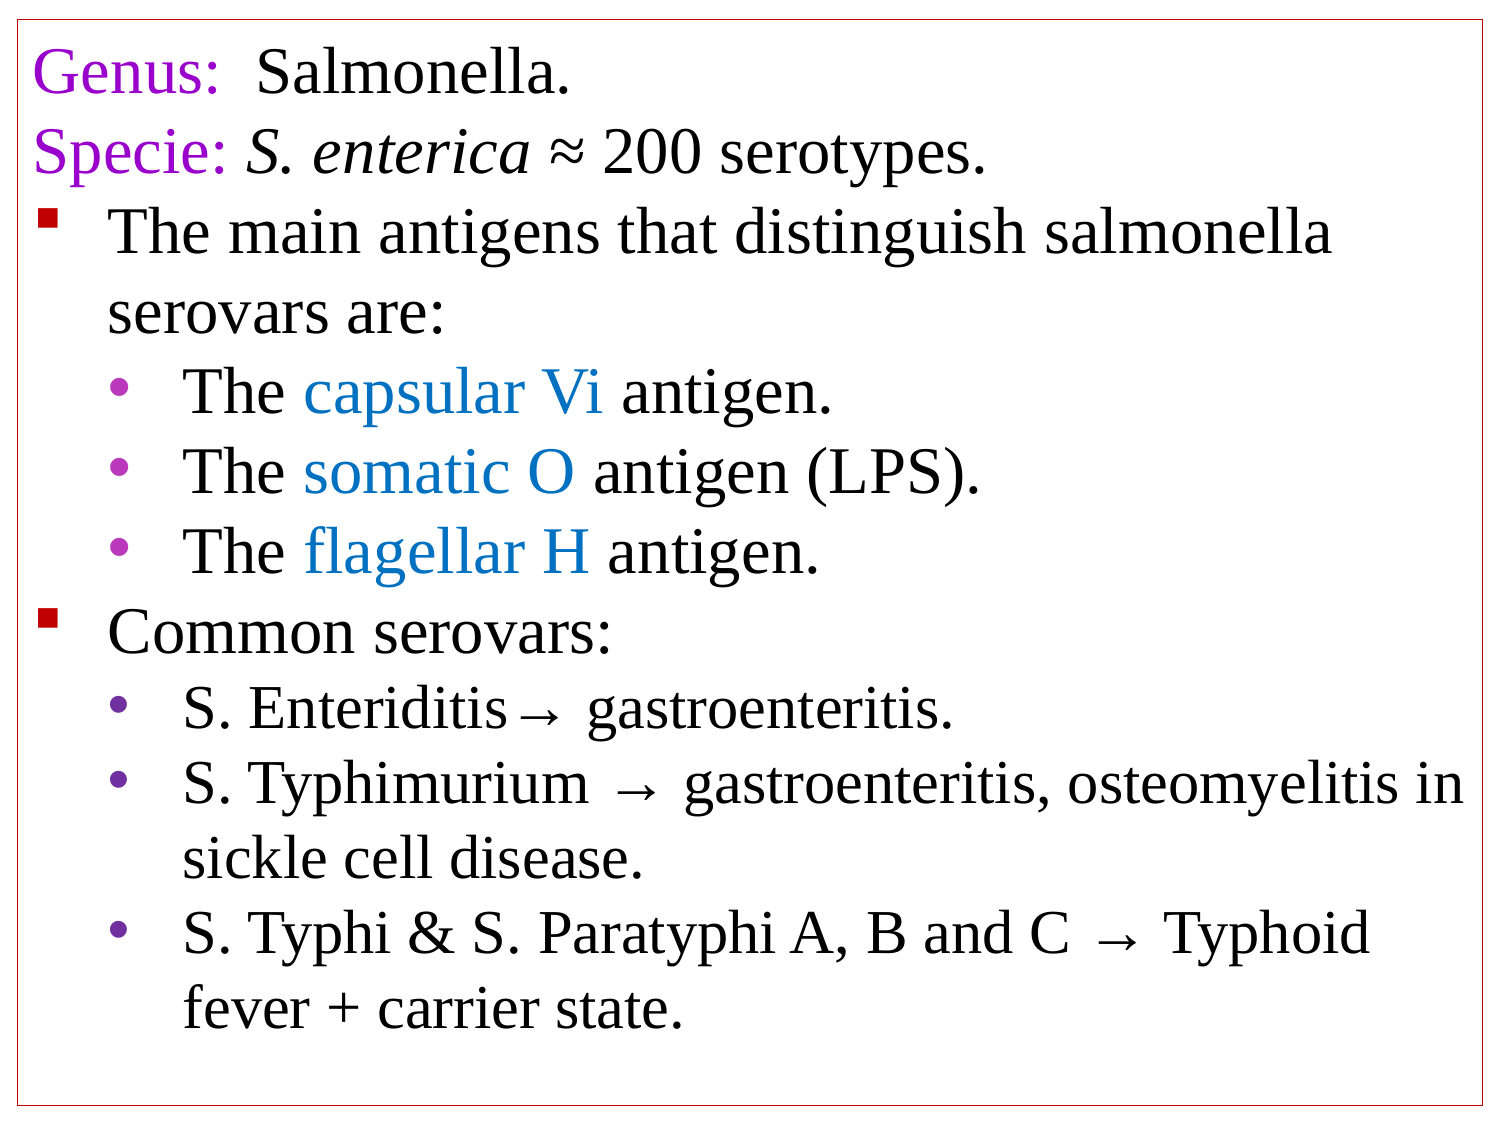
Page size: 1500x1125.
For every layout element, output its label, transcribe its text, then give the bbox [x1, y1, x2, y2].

subtitle Genus: Salmonella. Specie: S. enterica ≈ 200 serotypes. The main antigens that distinguish salmonella serovars are: The capsular Vi antigen. The somatic O antigen (LPS). The flagellar H antigen. Common serovars: S. Enteriditis→ gastroenteritis. S. Typhimurium → gastroenteritis, osteomyelitis in sickle cell disease. S. Typhi & S. Paratyphi A, B and C → Typhoid fever + carrier state. [17, 19, 1483, 1106]
